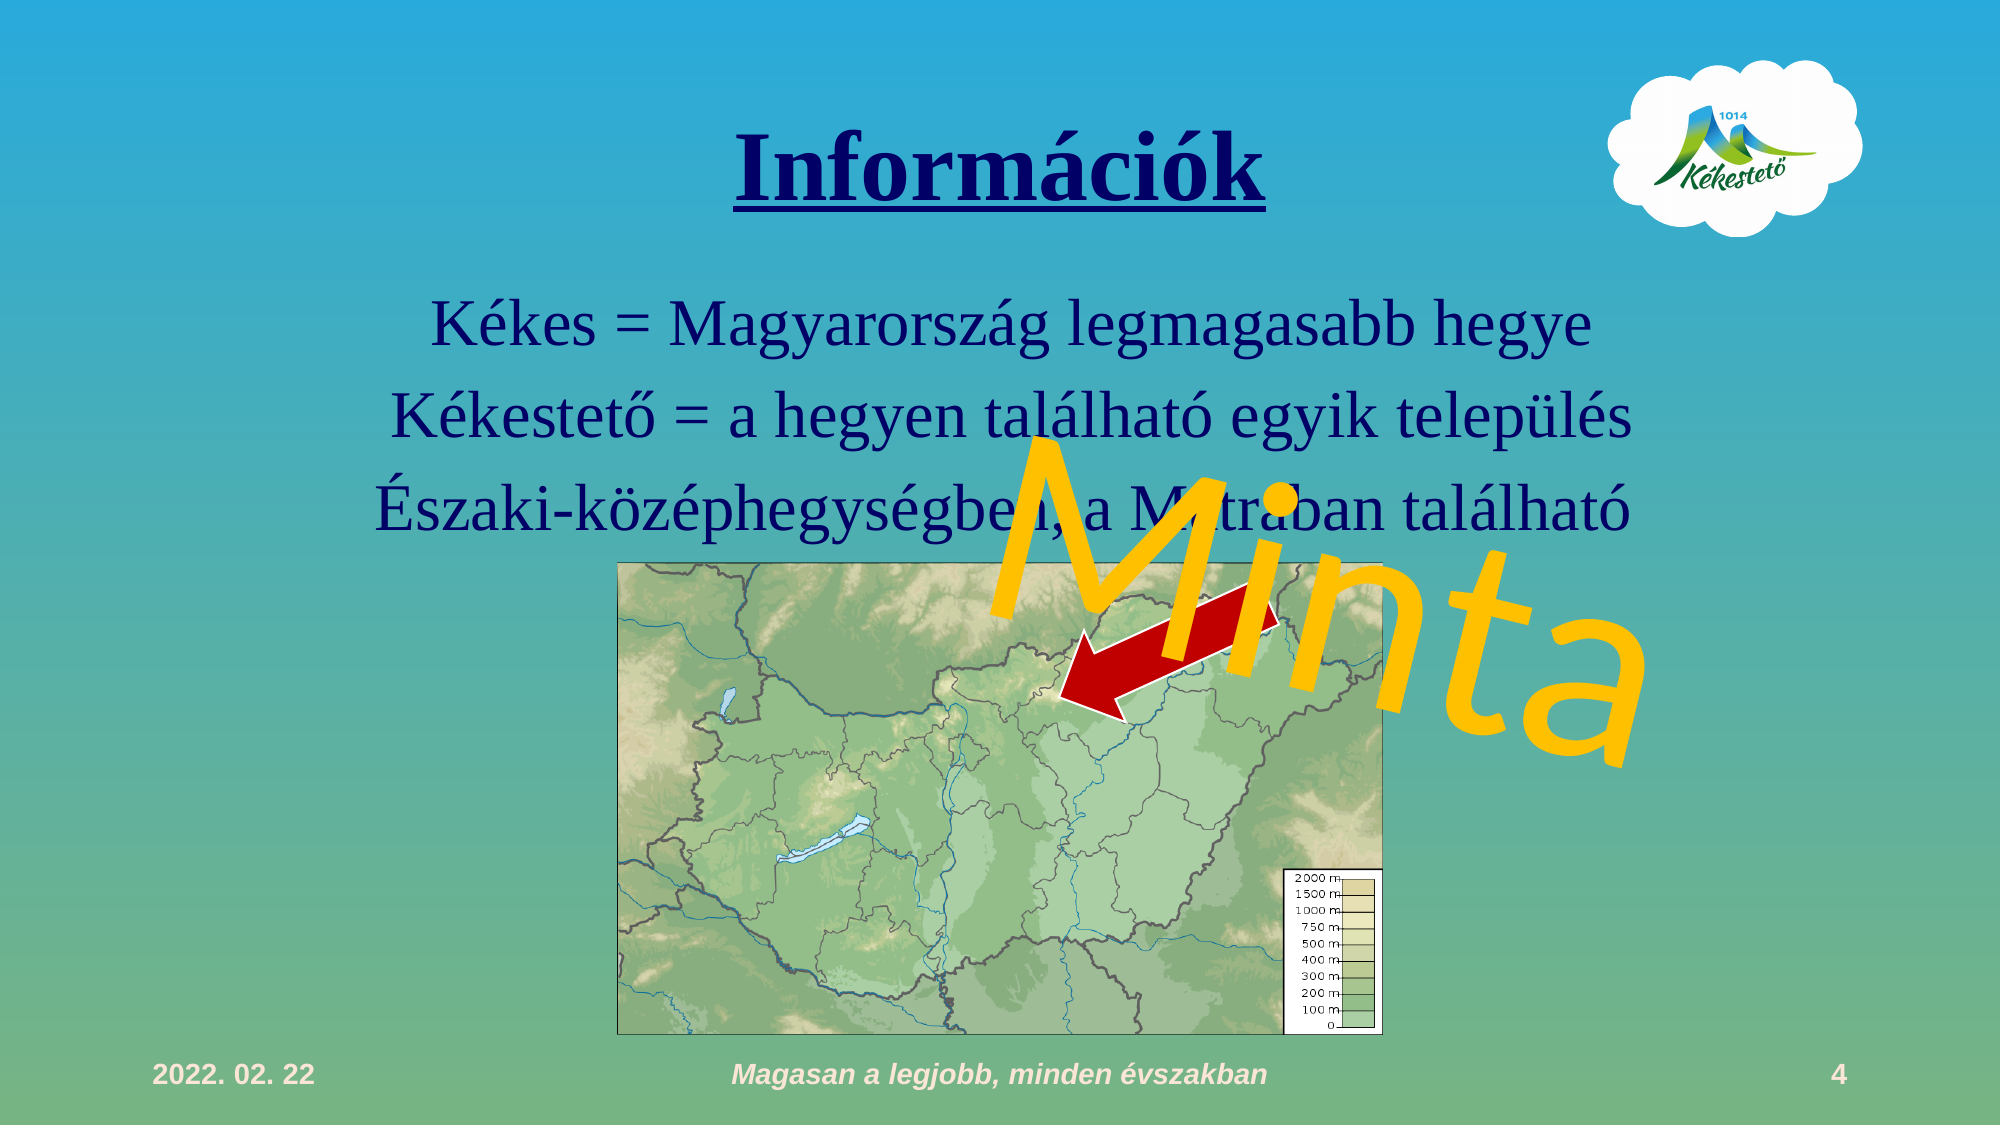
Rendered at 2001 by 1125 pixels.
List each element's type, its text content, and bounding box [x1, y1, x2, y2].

text_box Minta [964, 319, 2000, 929]
slide_number 4 [1412, 1042, 1863, 1103]
title Információk [137, 59, 1863, 278]
footer Magasan a legjobb, minden évszakban [662, 1042, 1338, 1103]
picture [617, 562, 1383, 1035]
slide_number 2022. 02. 22 [137, 1042, 588, 1103]
list Kékes = Magyarország legmagasabb hegye Kékestető = a hegyen található egyik település Északi-középhegységben, a Mátrában található [137, 279, 1872, 632]
